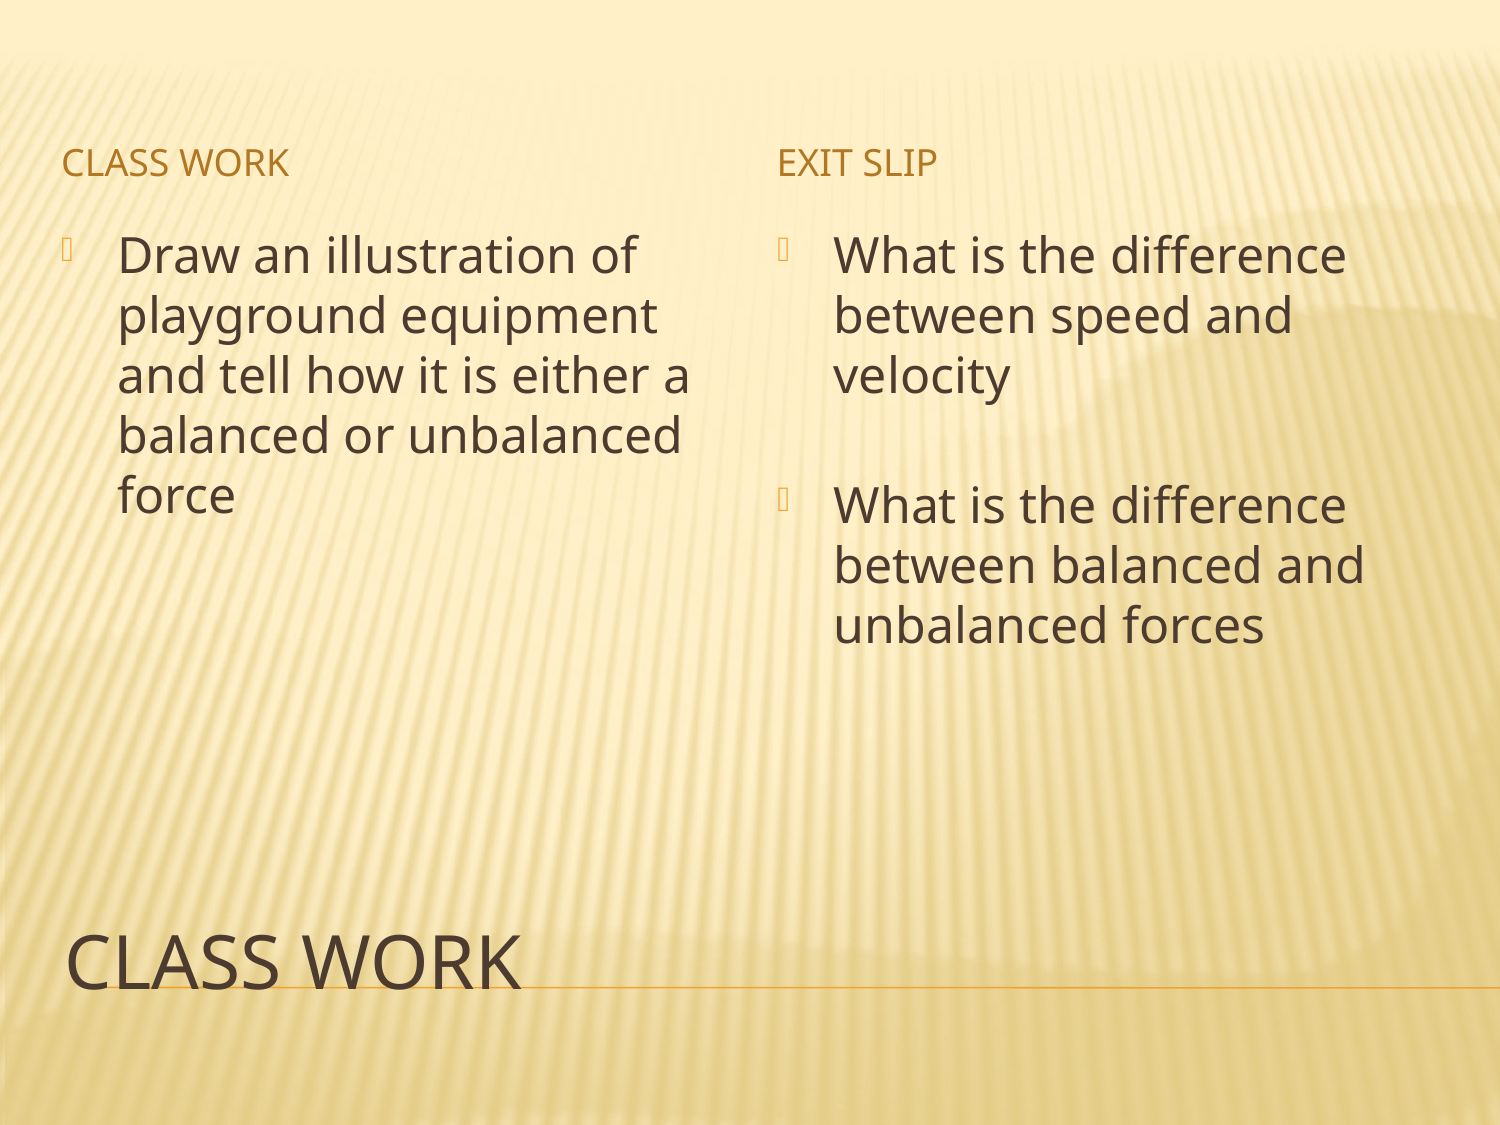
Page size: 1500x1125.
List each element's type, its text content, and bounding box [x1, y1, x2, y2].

title Class work [50, 887, 1463, 1033]
list What is the difference between speed and velocity What is the difference between balanced and unbalanced forces [762, 215, 1467, 863]
list Exit slip [761, 109, 1467, 215]
list Class work [46, 109, 750, 215]
list Draw an illustration of playground equipment and tell how it is either a balanced or unbalanced force [46, 215, 750, 863]
